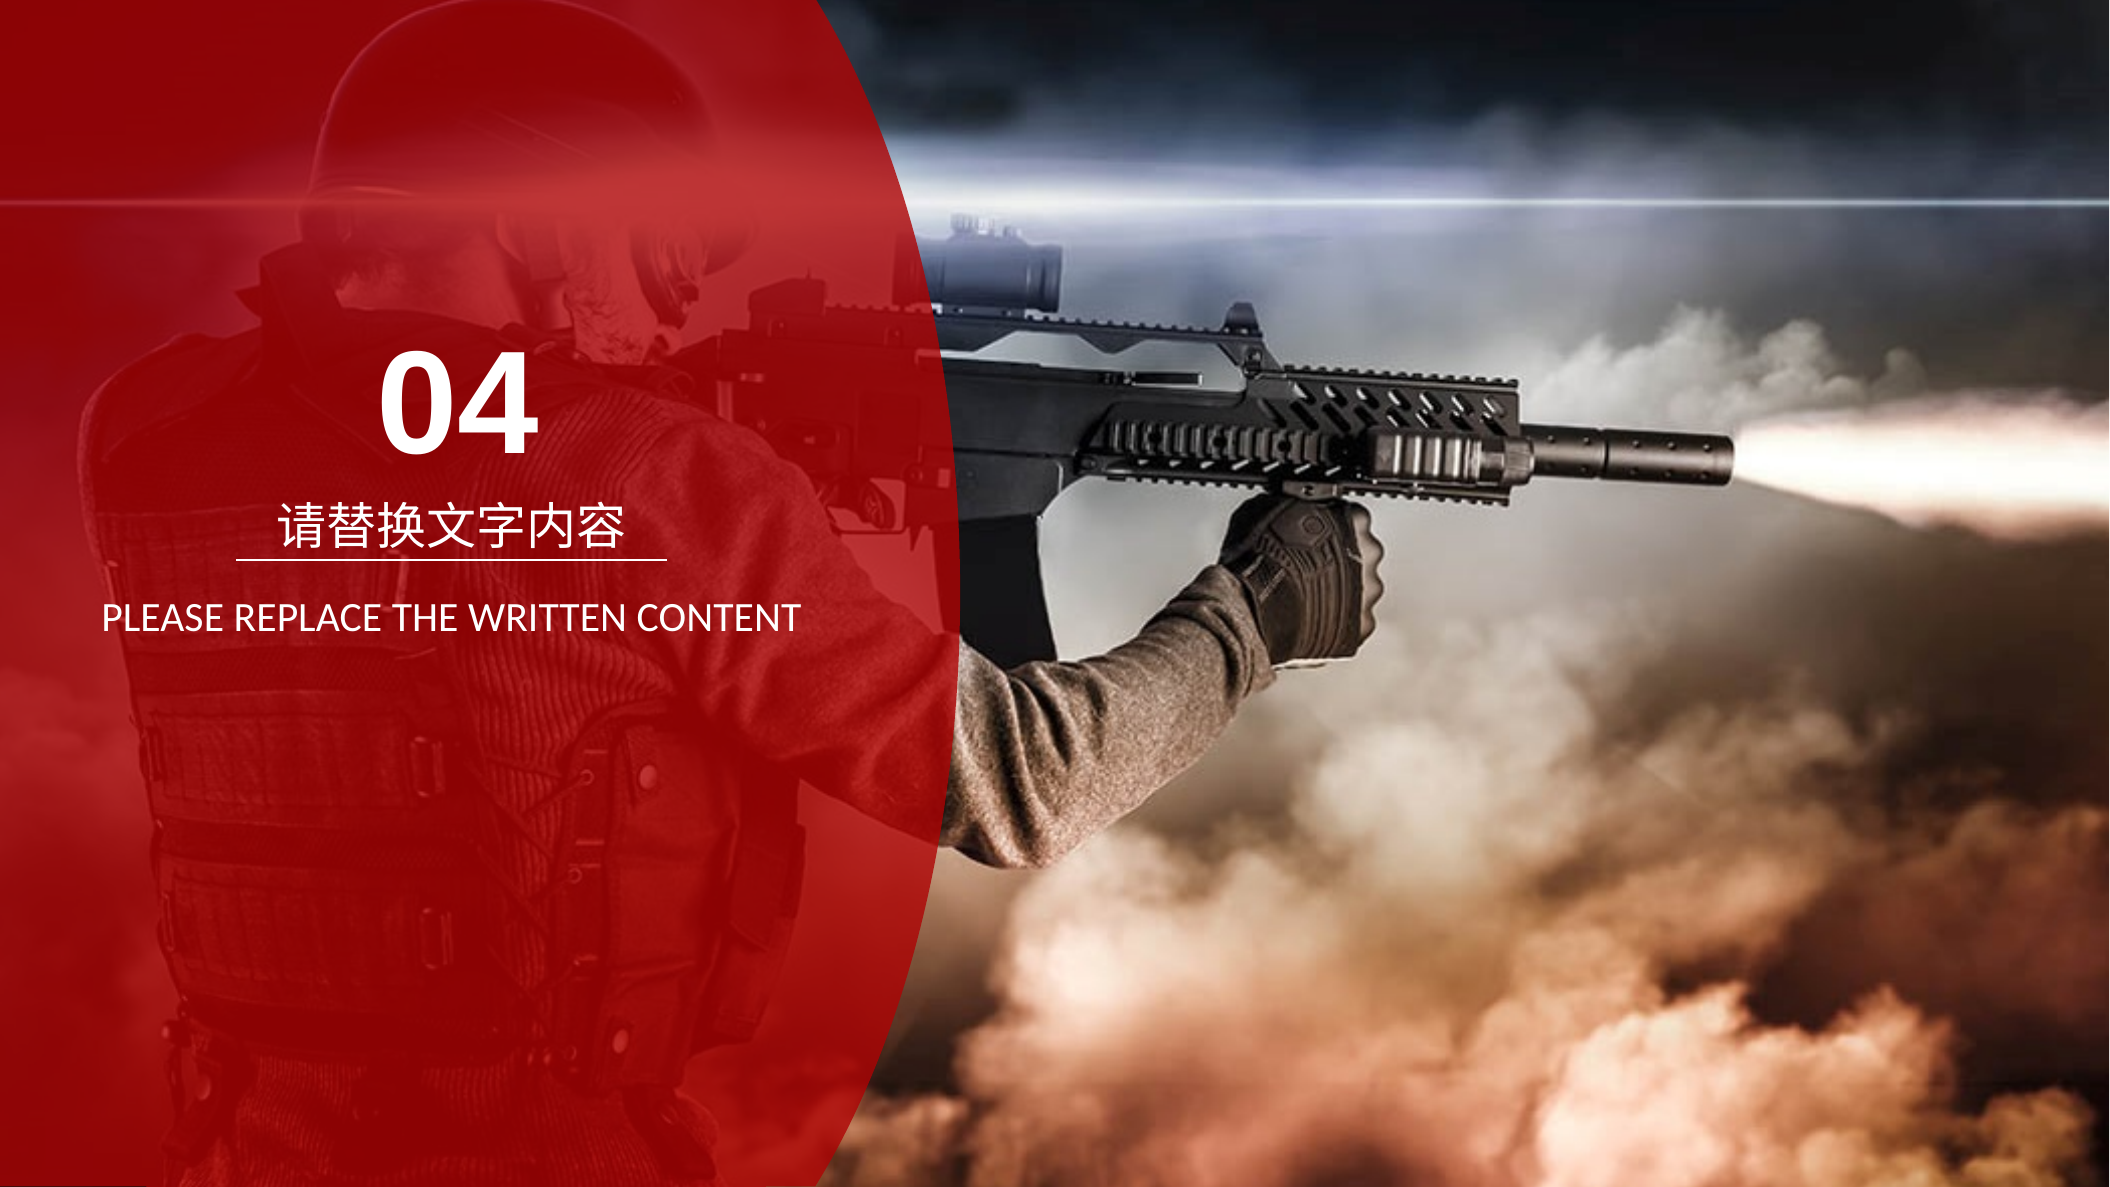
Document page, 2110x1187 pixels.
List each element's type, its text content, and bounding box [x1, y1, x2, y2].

text_box [0, 0, 962, 1187]
text_box [817, 0, 2110, 1187]
text_box 04 [376, 307, 585, 484]
text_box Please replace the written content [101, 579, 802, 640]
text_box 请替换文字内容 [235, 475, 668, 559]
